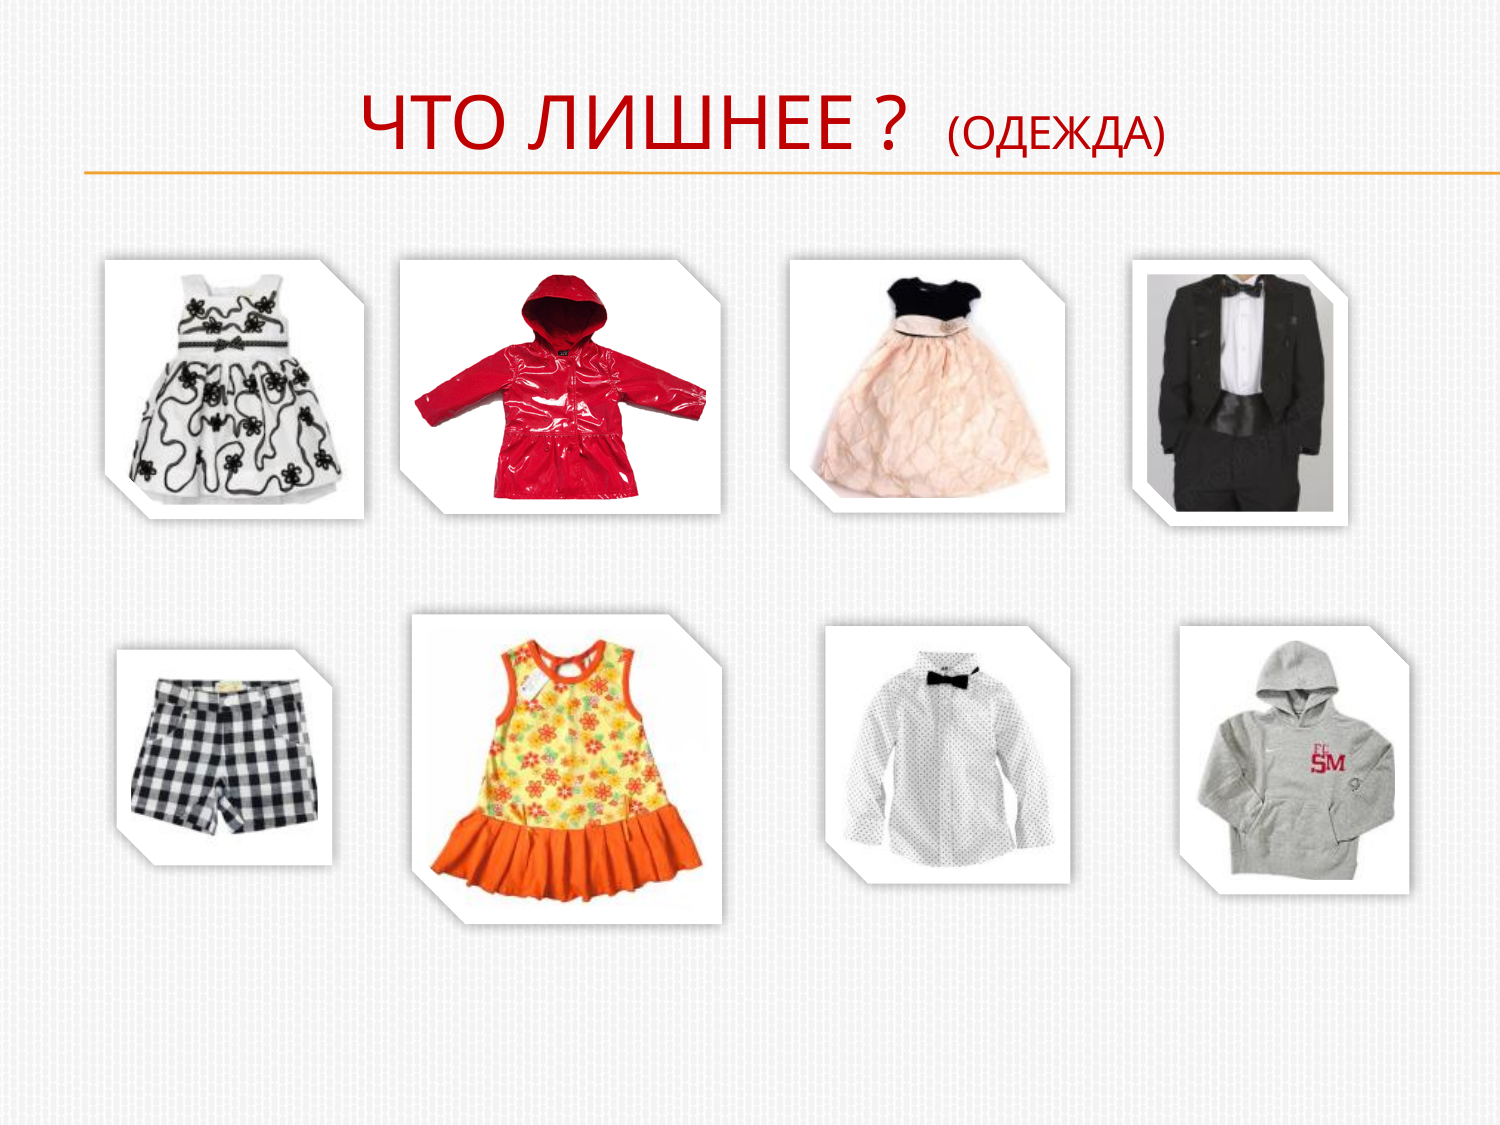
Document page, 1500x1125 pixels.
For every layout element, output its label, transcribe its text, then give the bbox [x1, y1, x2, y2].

picture [418, 621, 715, 918]
picture [796, 266, 1059, 506]
picture [123, 656, 326, 859]
picture [1186, 633, 1403, 888]
picture [1139, 266, 1341, 520]
picture [407, 266, 714, 507]
picture [832, 632, 1064, 877]
picture [111, 266, 358, 513]
title что лишнее ? (одежда) [50, 54, 1475, 185]
